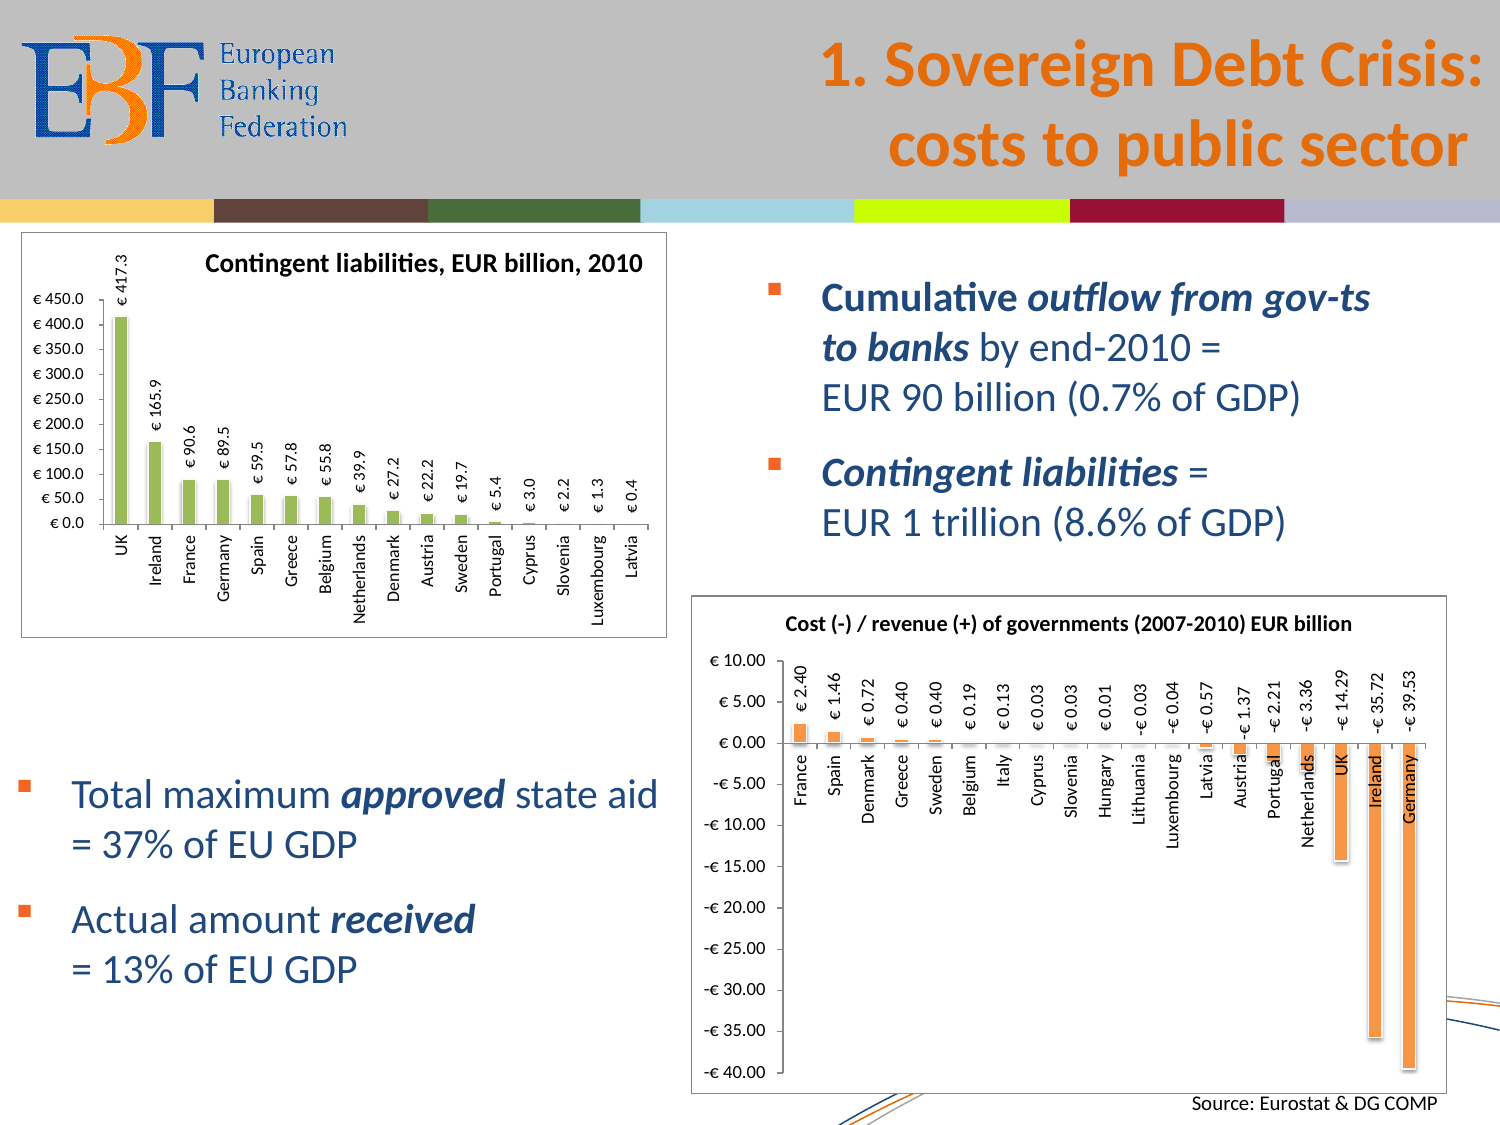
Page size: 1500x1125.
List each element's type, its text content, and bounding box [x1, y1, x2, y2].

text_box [1452, 958, 1500, 1091]
picture [690, 594, 1448, 1095]
text_box Cumulative outflow from gov-ts to banks by end-2010 = EUR 90 billion (0.7% of GDP) Contingent liabilities = EUR 1 trillion (8.6% of GDP) [750, 230, 1418, 587]
text_box 1. Sovereign Debt Crisis: costs to public sector [0, 0, 1500, 198]
picture [11, 11, 352, 157]
picture [20, 231, 668, 639]
list Total maximum approved state aid = 37% of EU GDP Actual amount received = 13% of EU GDP [0, 633, 691, 1125]
text_box Source: Eurostat & DG COMP [1177, 1098, 1453, 1122]
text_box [0, 198, 1500, 223]
